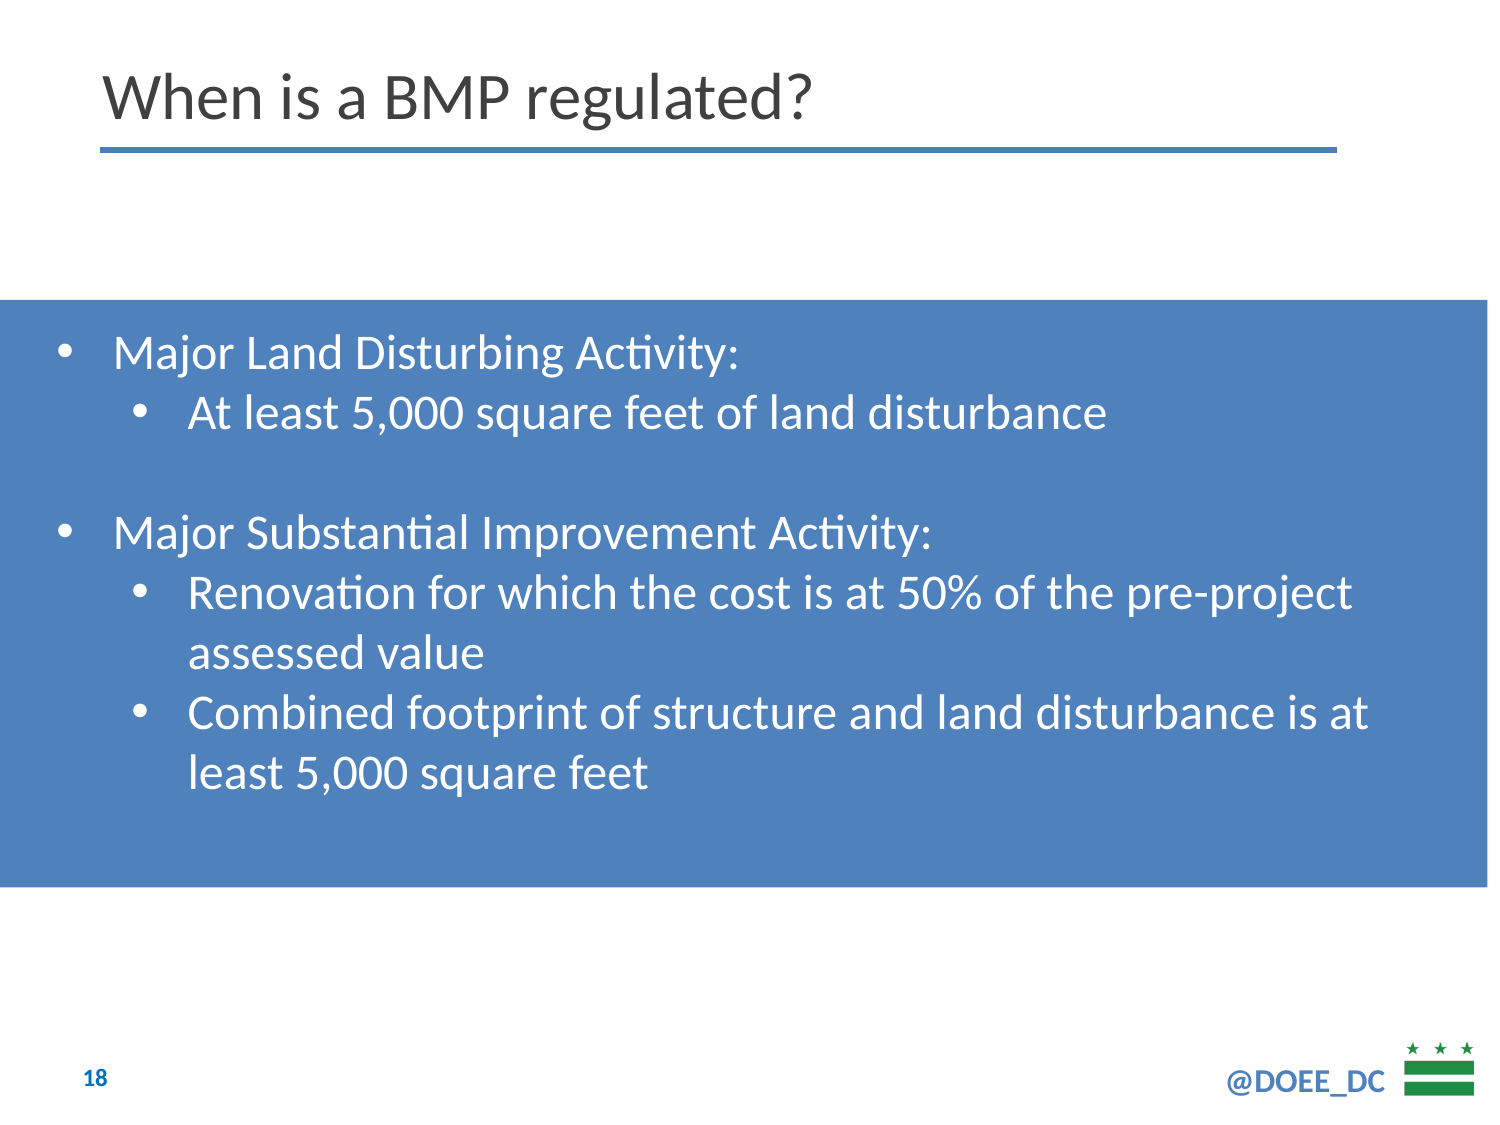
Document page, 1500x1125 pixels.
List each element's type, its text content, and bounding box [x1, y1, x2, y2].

text_box @DOEE_DC [1174, 1051, 1396, 1106]
text_box 18 [67, 1046, 418, 1107]
picture [1399, 1036, 1477, 1101]
text_box [0, 298, 1489, 889]
text_box When is a BMP regulated? [87, 45, 1438, 233]
text_box Major Land Disturbing Activity: At least 5,000 square feet of land disturbance Major Substantial Improvement Activity: Renovation for which the cost is at 50% of the pre-project assessed value Combined footprint of structure and land disturbance is at least 5,000 square feet [41, 312, 1477, 808]
